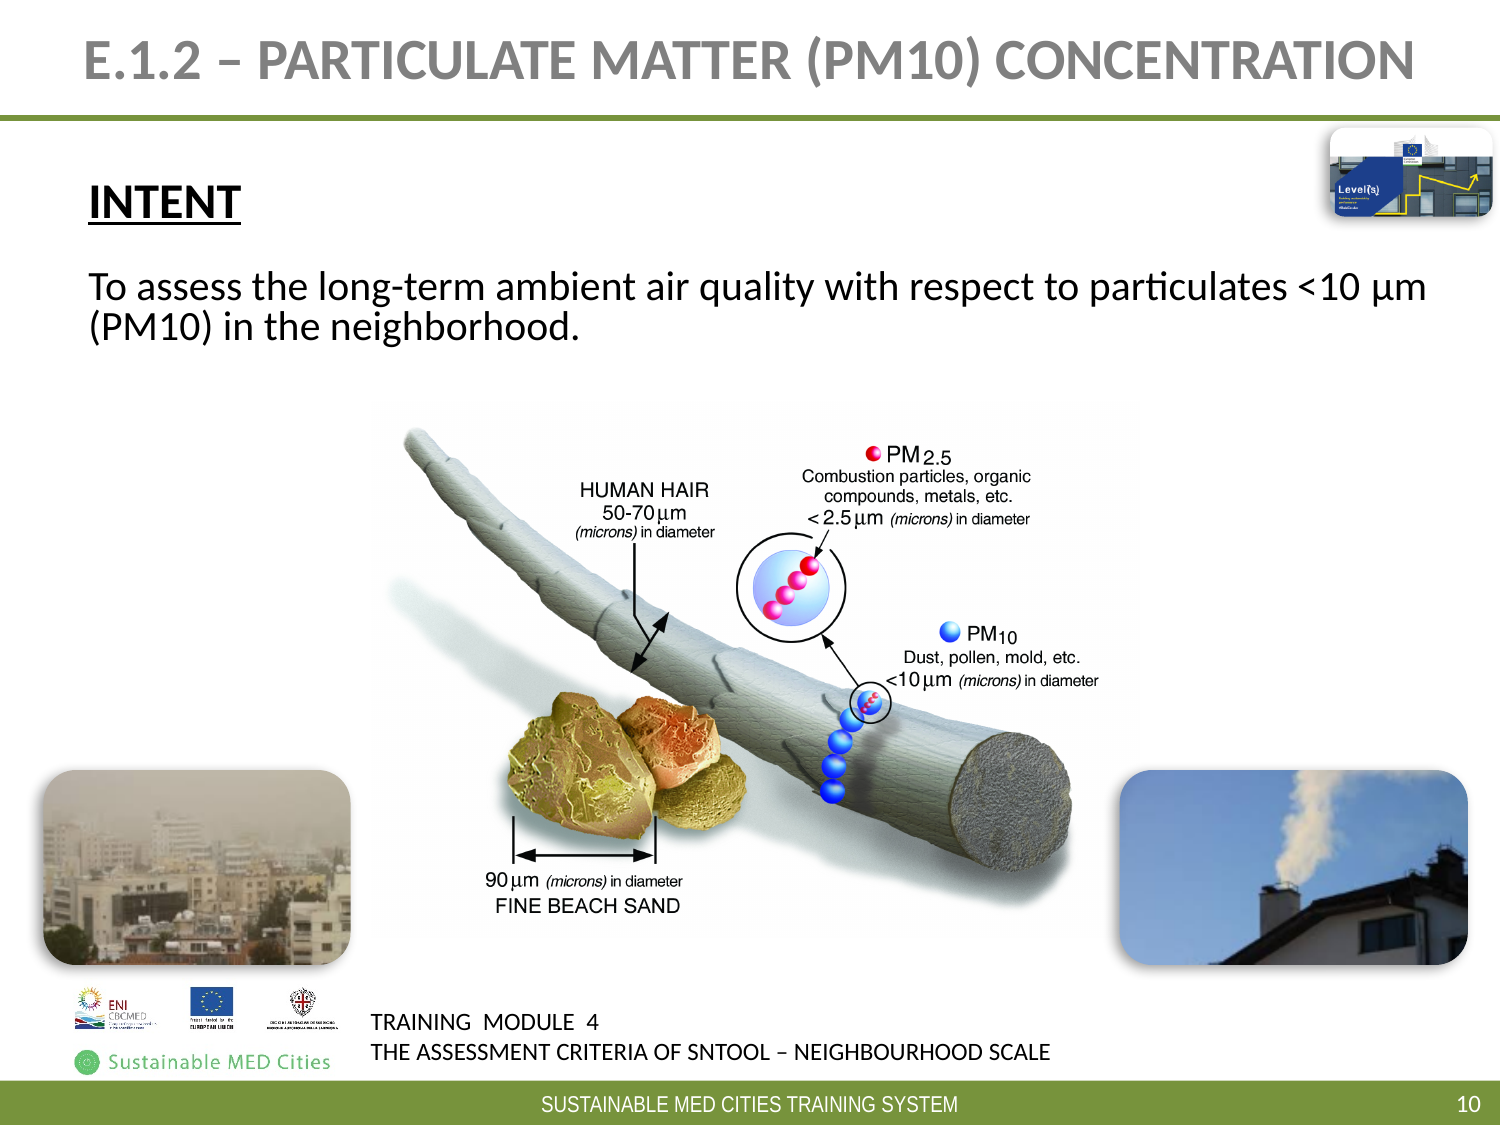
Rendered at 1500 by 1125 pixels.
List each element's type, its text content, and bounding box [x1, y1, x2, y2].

picture [1329, 127, 1493, 217]
picture [62, 978, 356, 1080]
picture [371, 401, 1469, 966]
list INTENT To assess the long-term ambient air quality with respect to particulates <10 μm (PM10) in the neighborhood. [73, 161, 1444, 904]
title E.1.2 – PARTICULATE MATTER (PM10) CONCENTRATION [0, 0, 1500, 115]
slide_number 10 [1146, 1080, 1497, 1125]
picture [43, 769, 351, 966]
